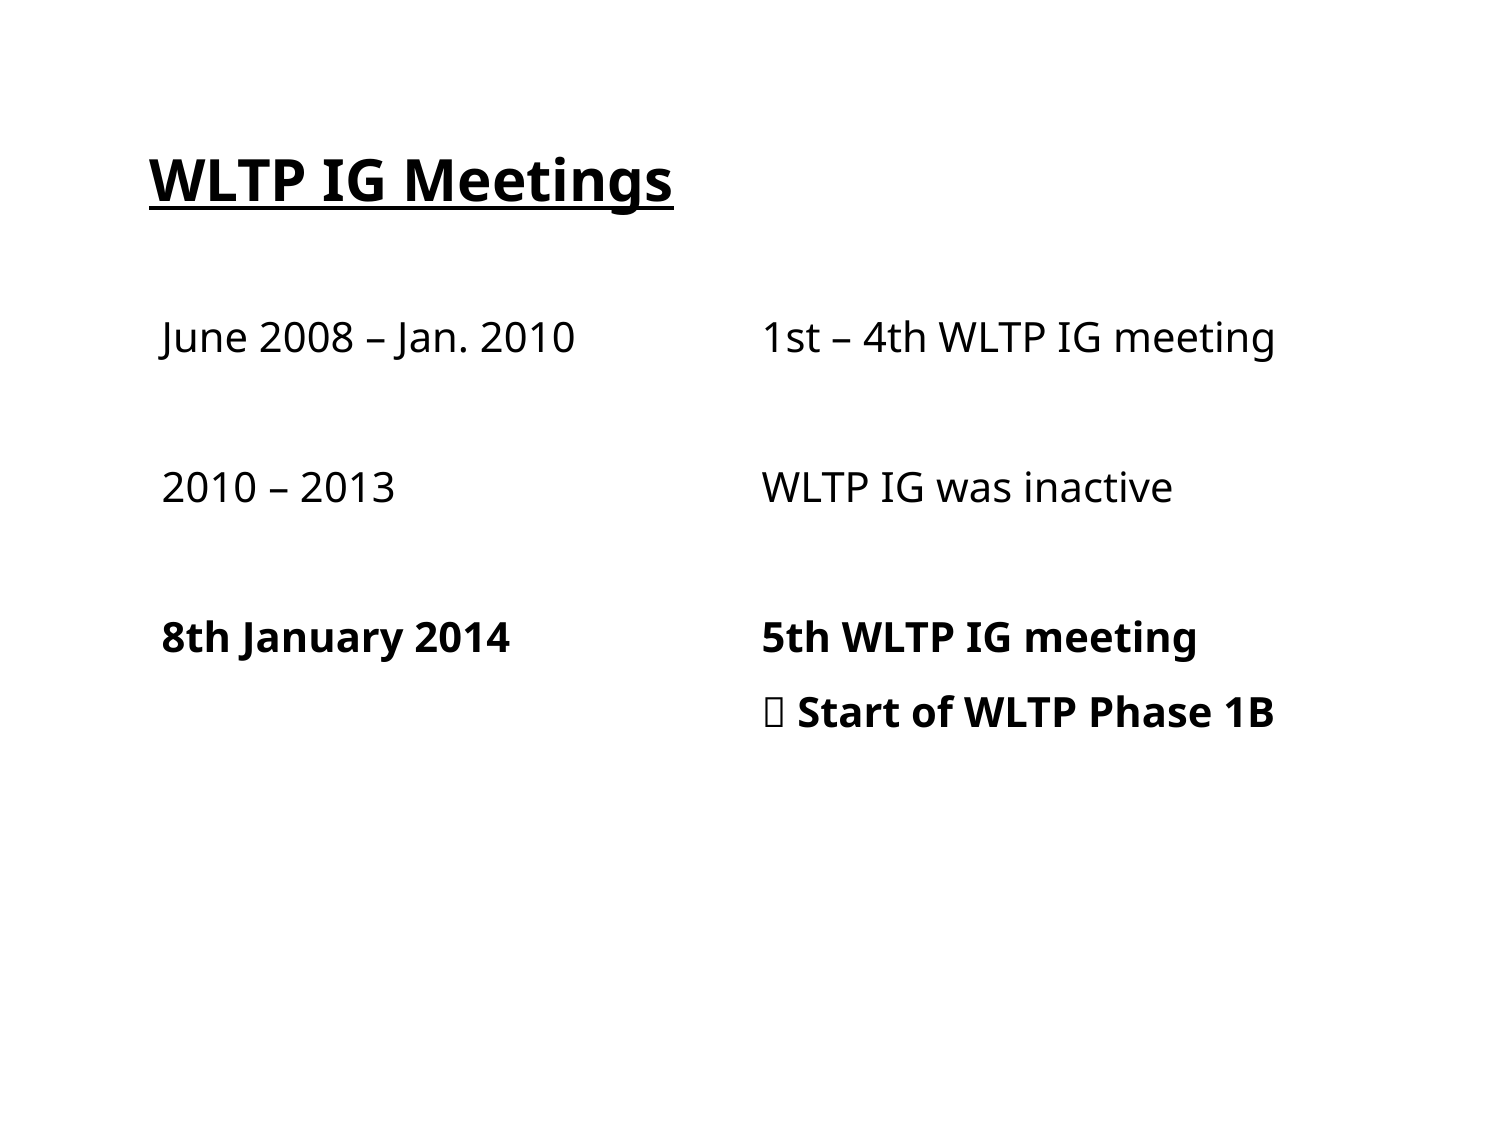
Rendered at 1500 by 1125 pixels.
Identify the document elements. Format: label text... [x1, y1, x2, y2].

text_box WLTP IG Meetings [134, 135, 689, 221]
text_box June 2008 – Jan. 2010 1st – 4th WLTP IG meeting 2010 – 2013 WLTP IG was inactive 8th January 2014 5th WLTP IG meeting  Start of WLTP Phase 1B [146, 278, 1302, 744]
